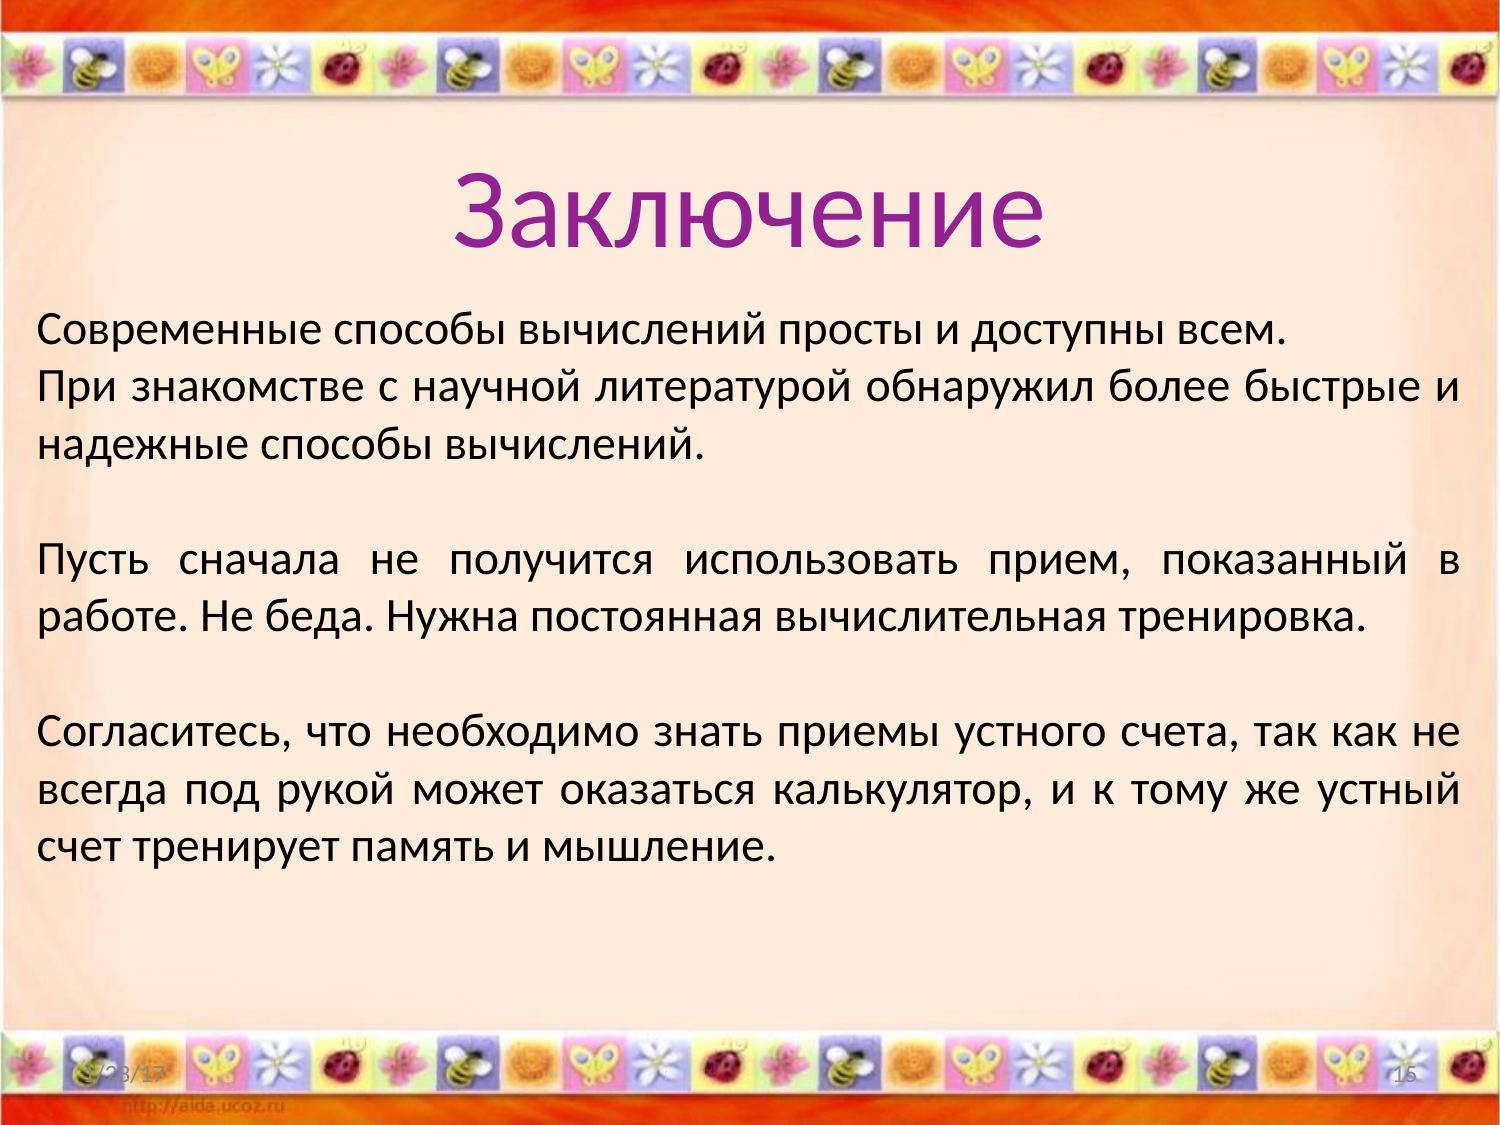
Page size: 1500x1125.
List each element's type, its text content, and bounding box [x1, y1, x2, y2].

text_box 1/23/17 [75, 1050, 425, 1095]
text_box Заключение [445, 125, 1055, 278]
slide_number 15 [1381, 1050, 1426, 1096]
text_box Современные способы вычислений просты и доступны всем. При знакомстве с научной литературой обнаружил более быстрые и надежные способы вычислений. Пусть сначала не получится использовать прием, показанный в работе. Не беда. Нужна постоянная вычислительная тренировка. Согласитесь, что необходимо знать приемы устного счета, так как не всегда под рукой может оказаться калькулятор, и к тому же устный счет тренирует память и мышление. [29, 289, 1471, 879]
picture [0, 0, 1500, 1125]
